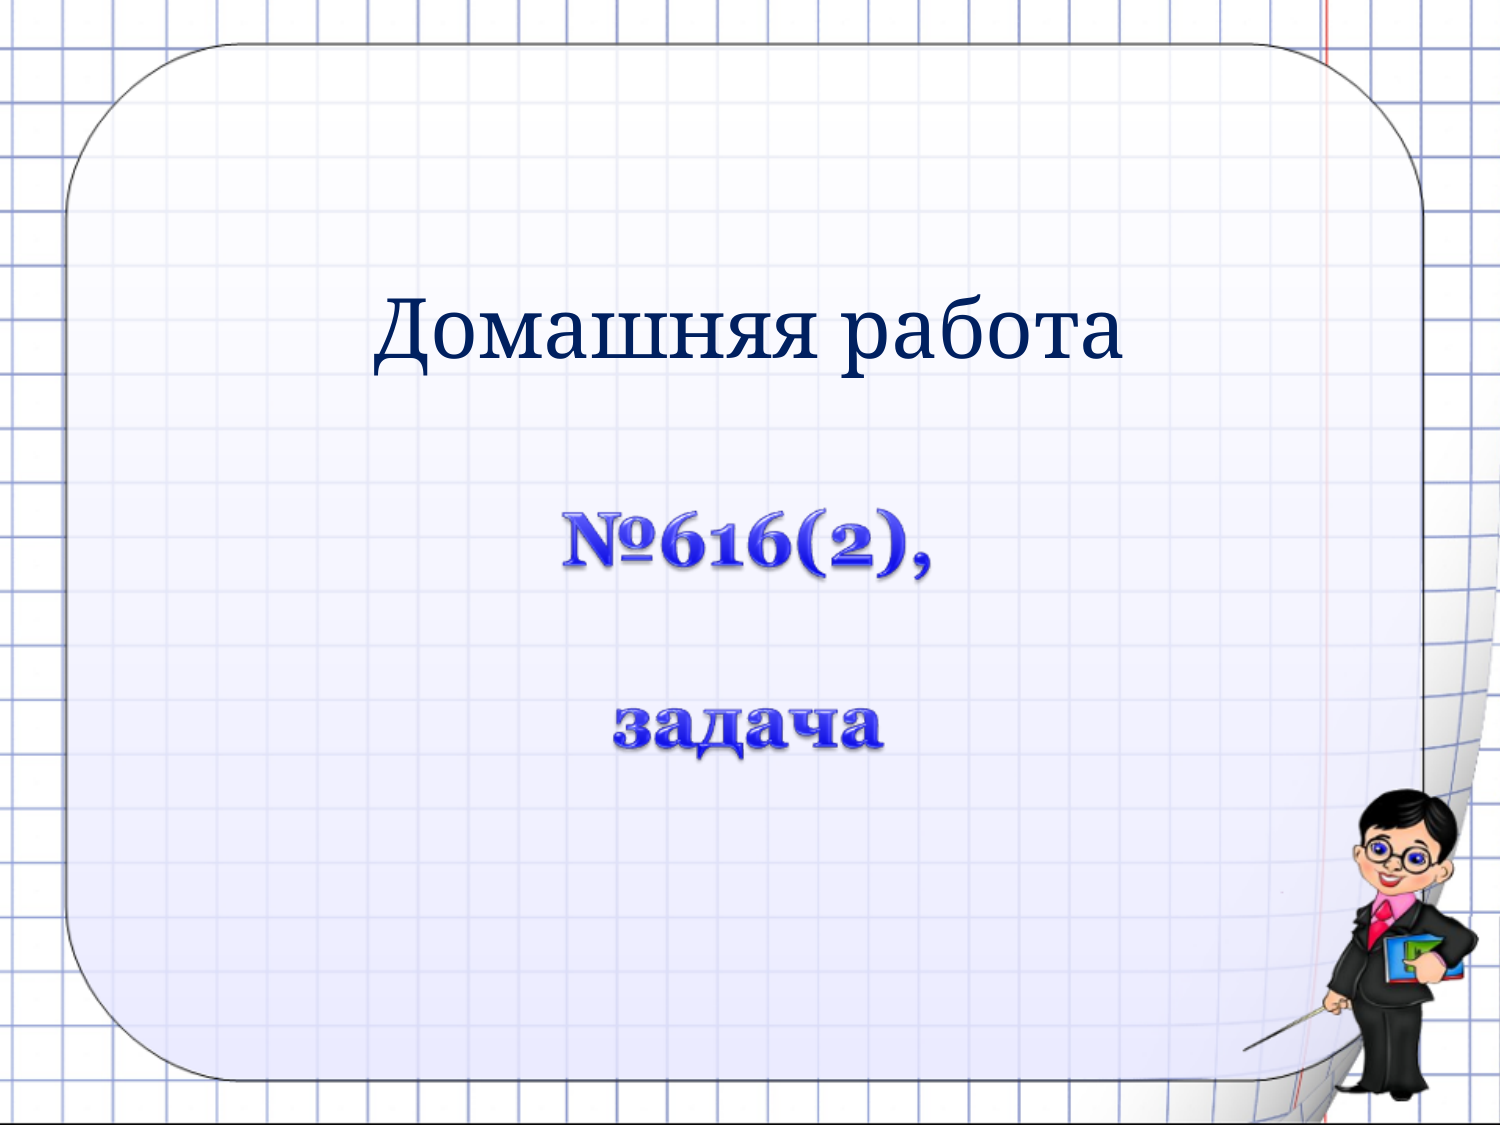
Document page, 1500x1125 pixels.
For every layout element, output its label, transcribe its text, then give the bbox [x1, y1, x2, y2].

picture [0, 0, 1500, 1125]
title Домашняя работа [75, 278, 1425, 384]
